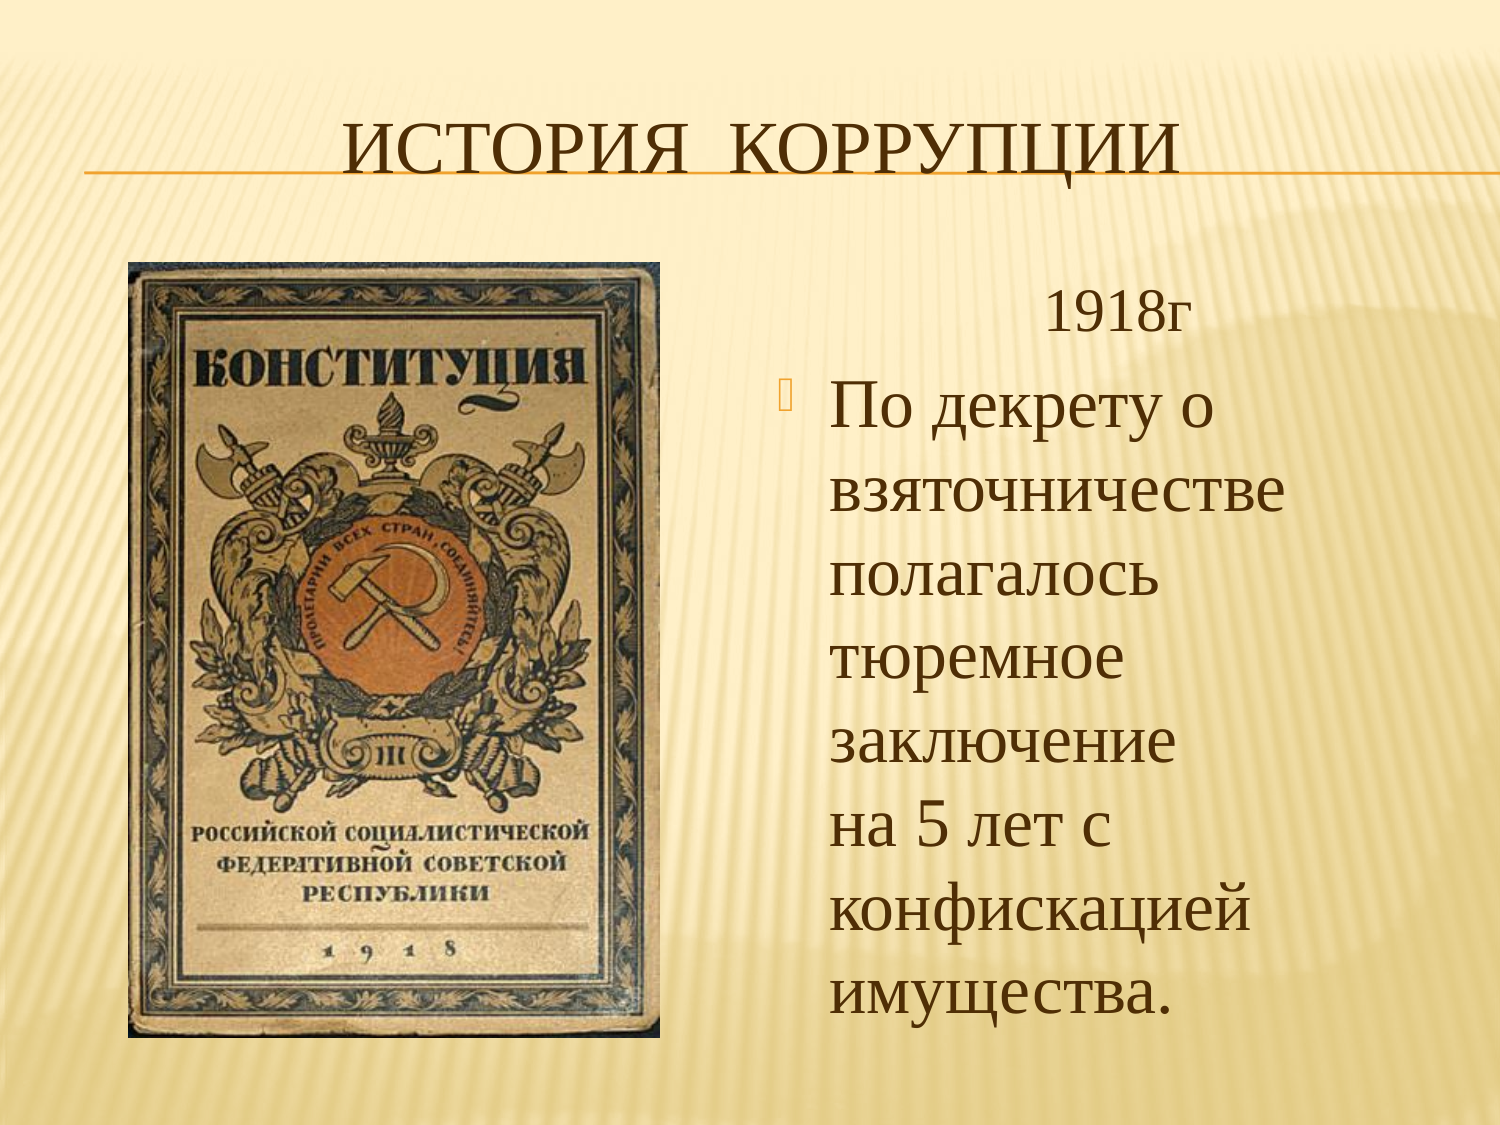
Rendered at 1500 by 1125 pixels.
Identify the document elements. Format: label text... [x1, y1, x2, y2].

list 1918г По декрету о взяточничестве полагалось тюремное заключение на 5 лет с конфискацией имущества. [762, 262, 1475, 1038]
title ИСТОРИЯ КОРРУПЦИИ [49, 75, 1475, 213]
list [128, 262, 660, 1038]
